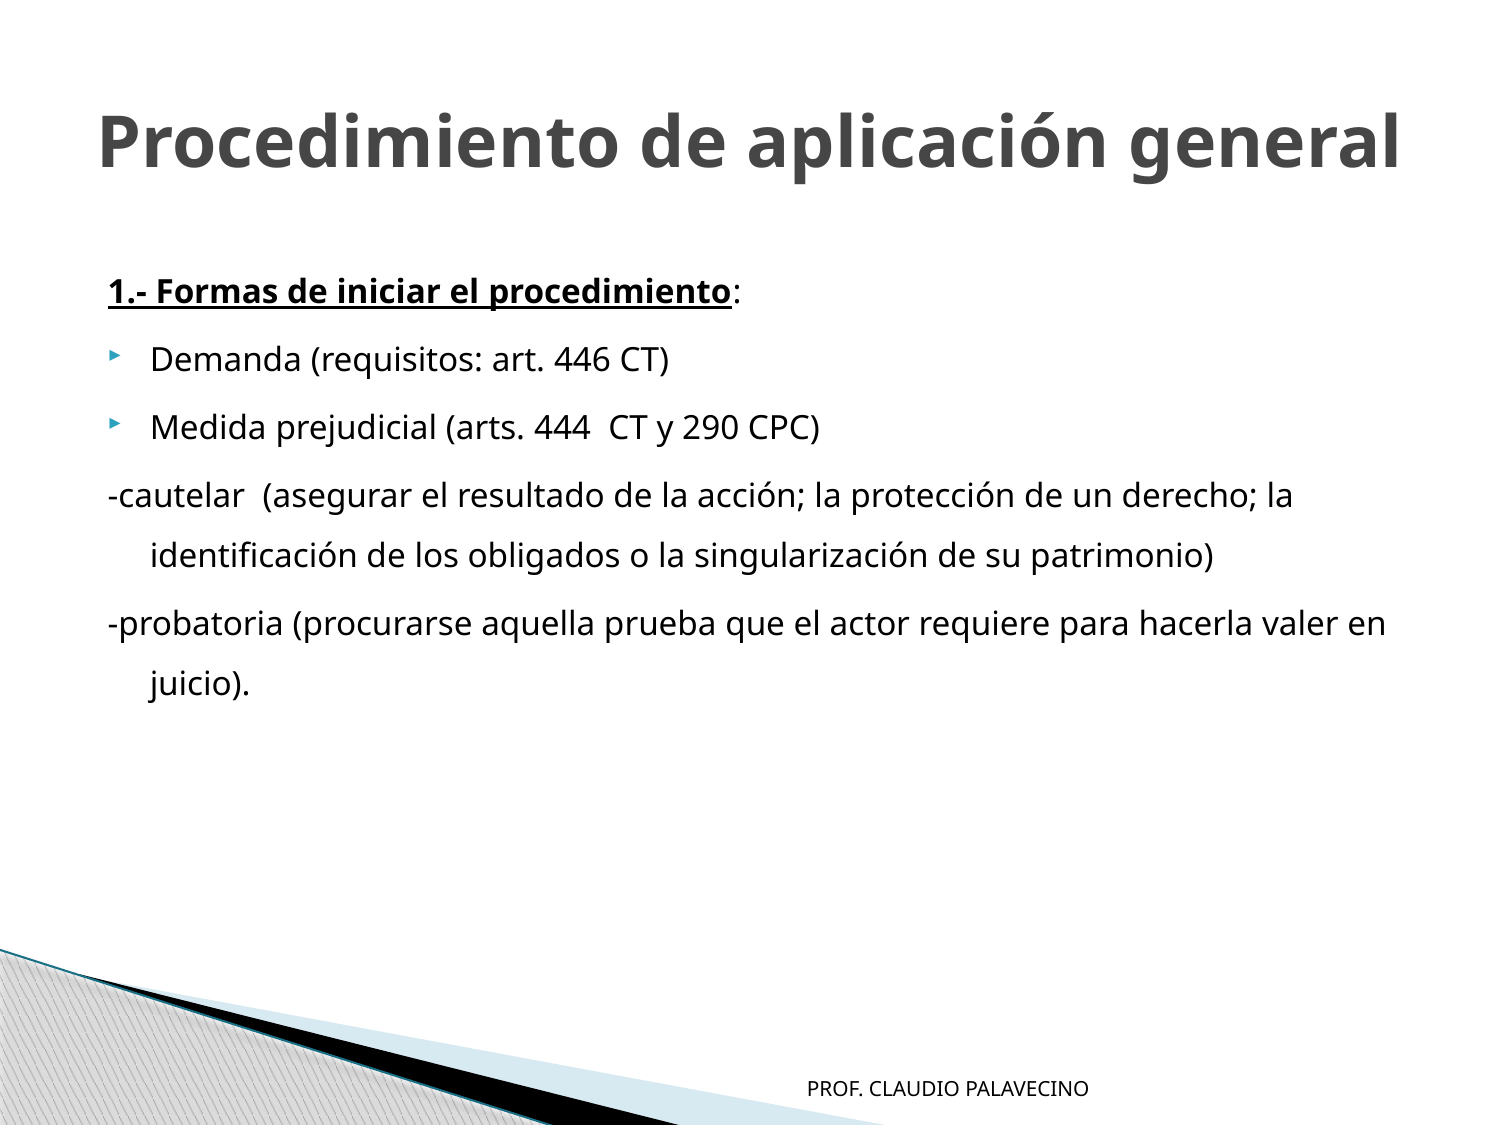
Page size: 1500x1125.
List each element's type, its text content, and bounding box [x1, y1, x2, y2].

footer PROF. CLAUDIO PALAVECINO [718, 1051, 1105, 1112]
list 1.- Formas de iniciar el procedimiento: Demanda (requisitos: art. 446 CT) Medida prejudicial (arts. 444 CT y 290 CPC) -cautelar (asegurar el resultado de la acción; la protección de un derecho; la identificación de los obligados o la singularización de su patrimonio) -probatoria (procurarse aquella prueba que el actor requiere para hacerla valer en juicio). [75, 243, 1425, 986]
title Procedimiento de aplicación general [75, 45, 1425, 233]
